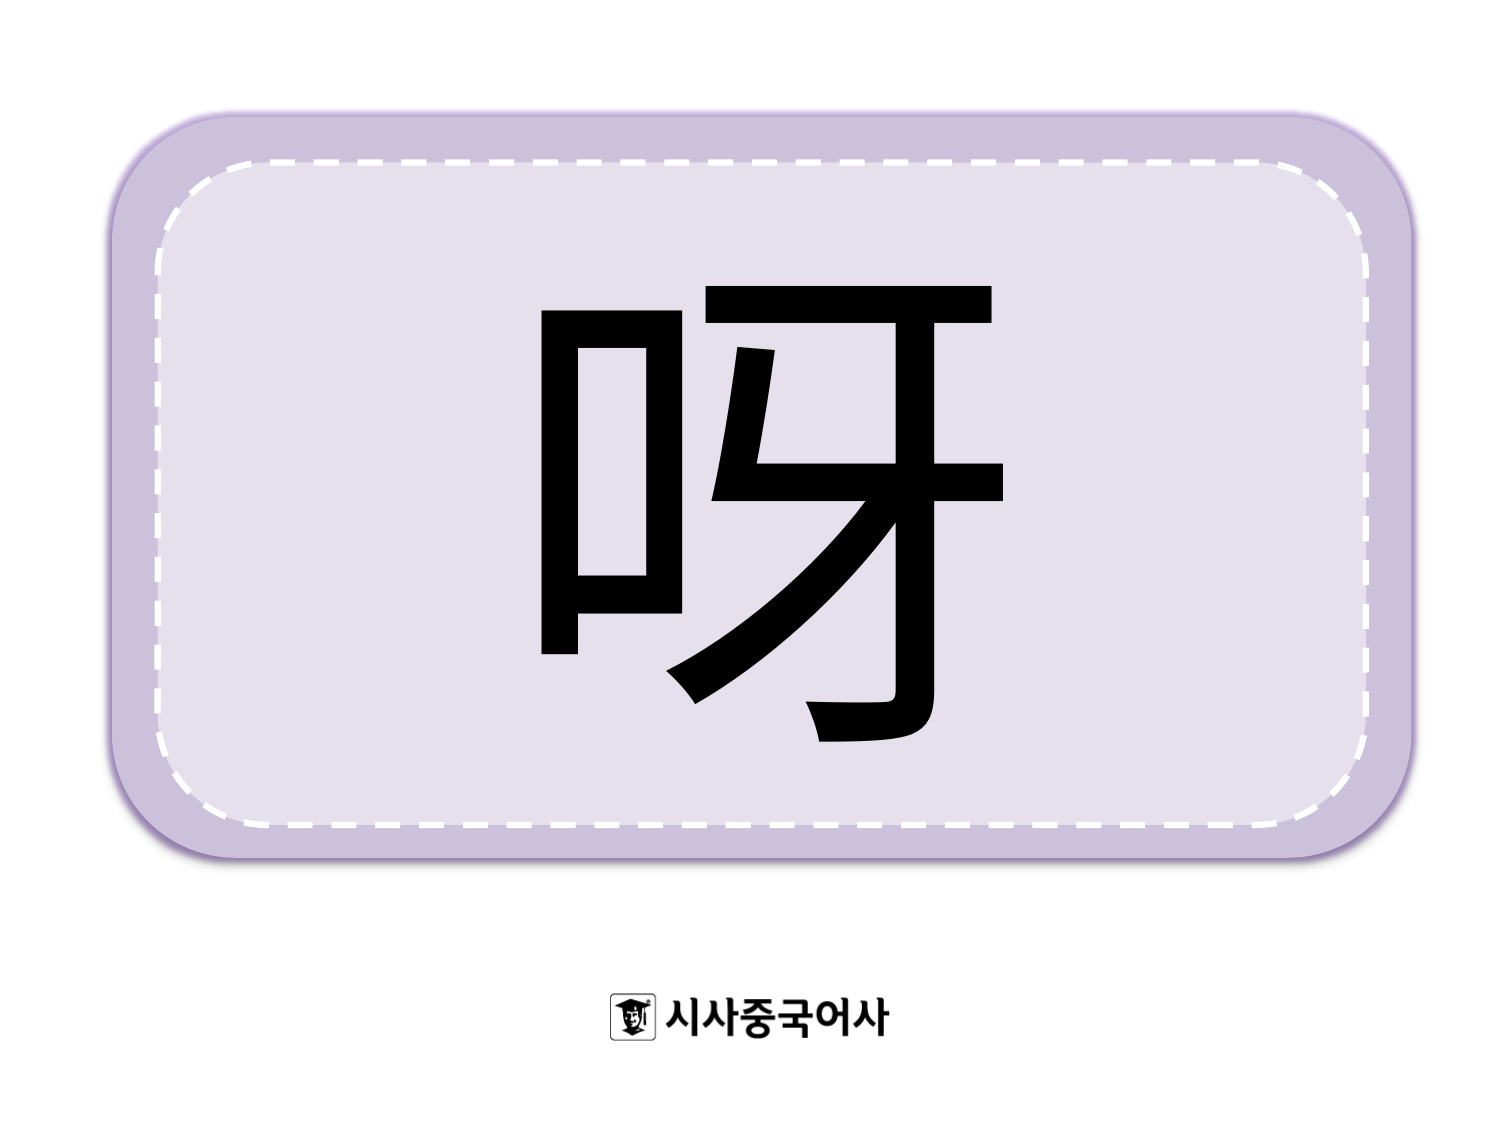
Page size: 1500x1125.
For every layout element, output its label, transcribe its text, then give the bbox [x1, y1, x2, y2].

picture [602, 987, 898, 1047]
text_box 呀 [159, 160, 1368, 824]
